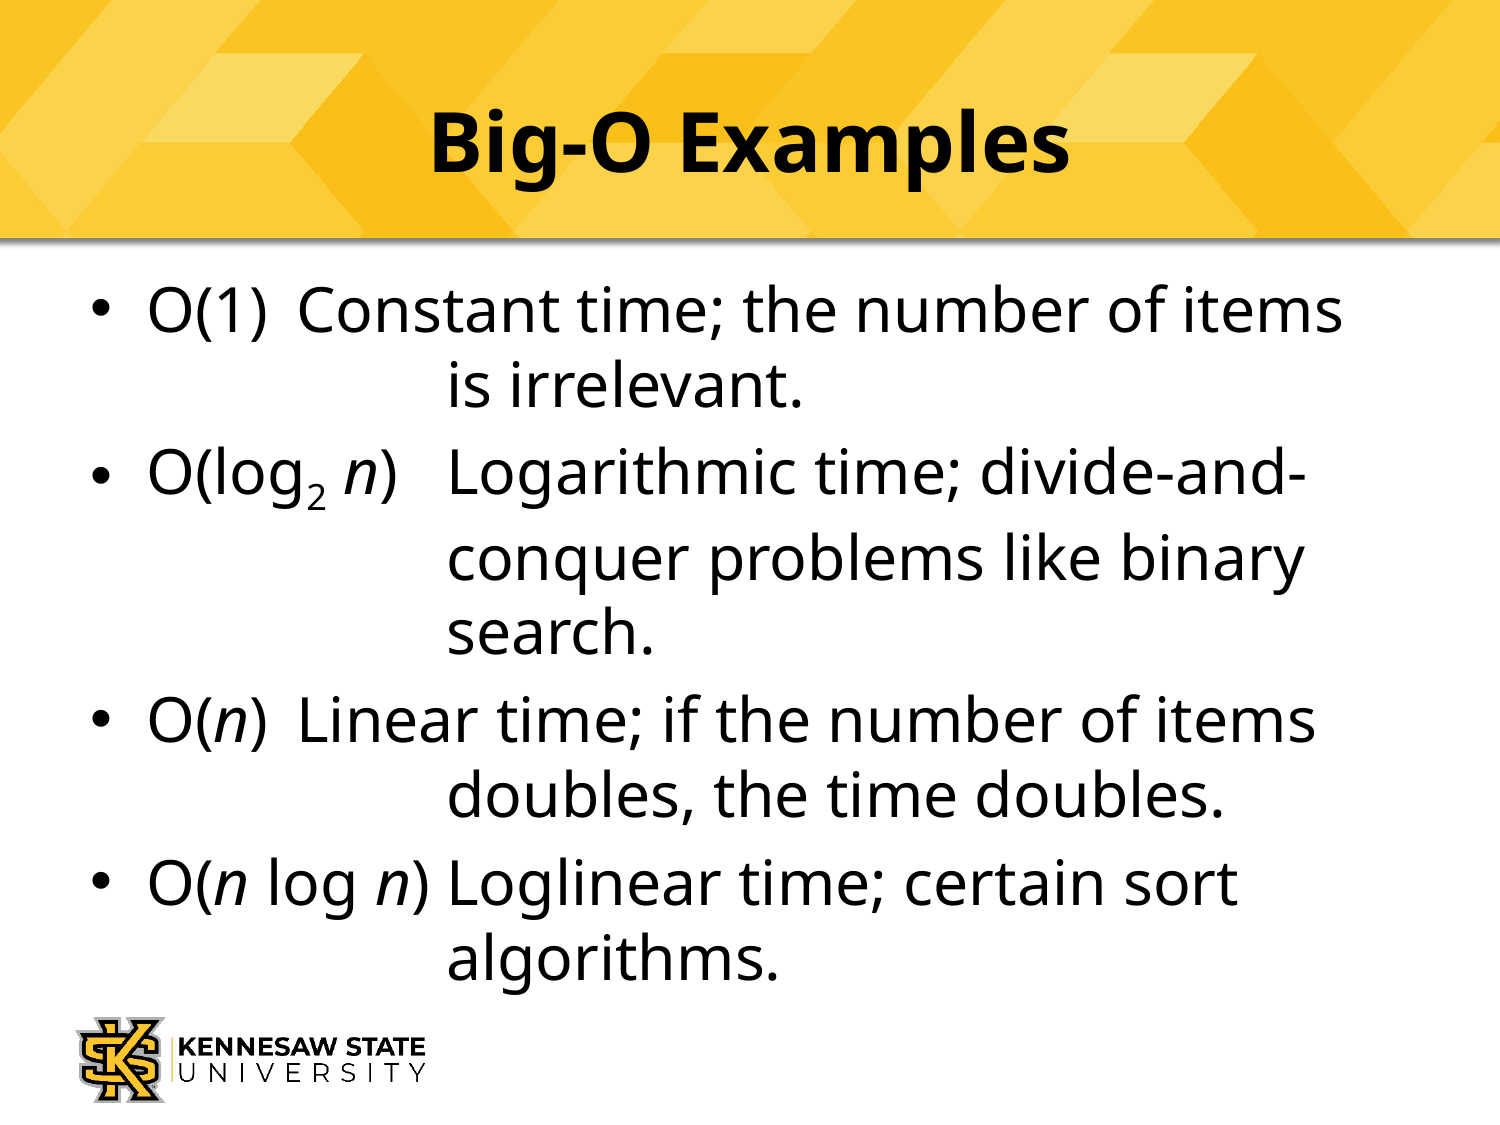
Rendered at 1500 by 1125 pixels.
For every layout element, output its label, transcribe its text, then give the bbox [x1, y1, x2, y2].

picture [75, 1017, 425, 1103]
list O(1) Constant time; the number of items is irrelevant. O(log2 n) Logarithmic time; divide-and- conquer problems like binary search. O(n) Linear time; if the number of items doubles, the time doubles. O(n log n) Loglinear time; certain sort algorithms. [75, 262, 1400, 1005]
picture [0, 0, 1500, 251]
title Big-O Examples [75, 45, 1425, 233]
